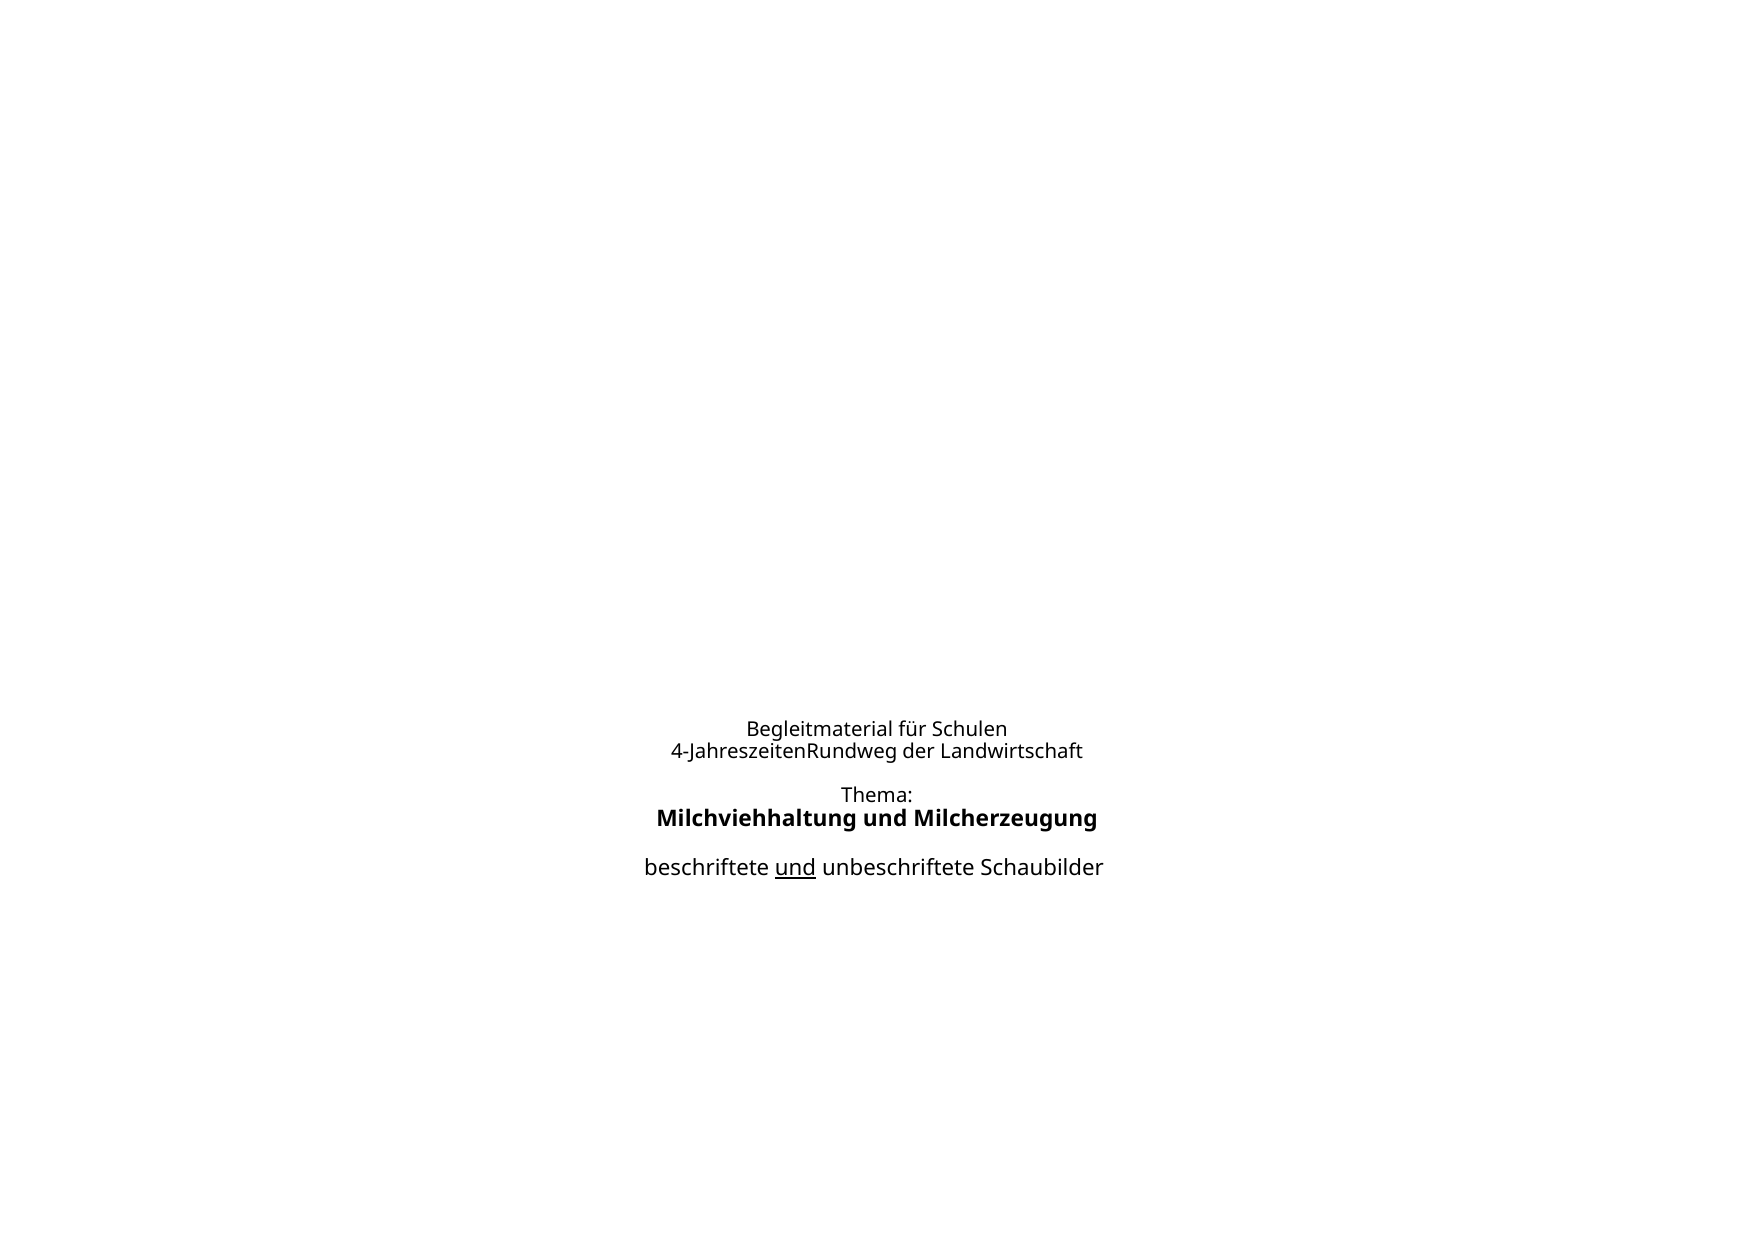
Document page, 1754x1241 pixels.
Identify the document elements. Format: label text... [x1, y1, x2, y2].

title Begleitmaterial für Schulen 4-JahreszeitenRundweg der Landwirtschaft Thema: Milchviehhaltung und Milcherzeugung beschriftete und unbeschriftete Schaubilder [219, 710, 1535, 902]
